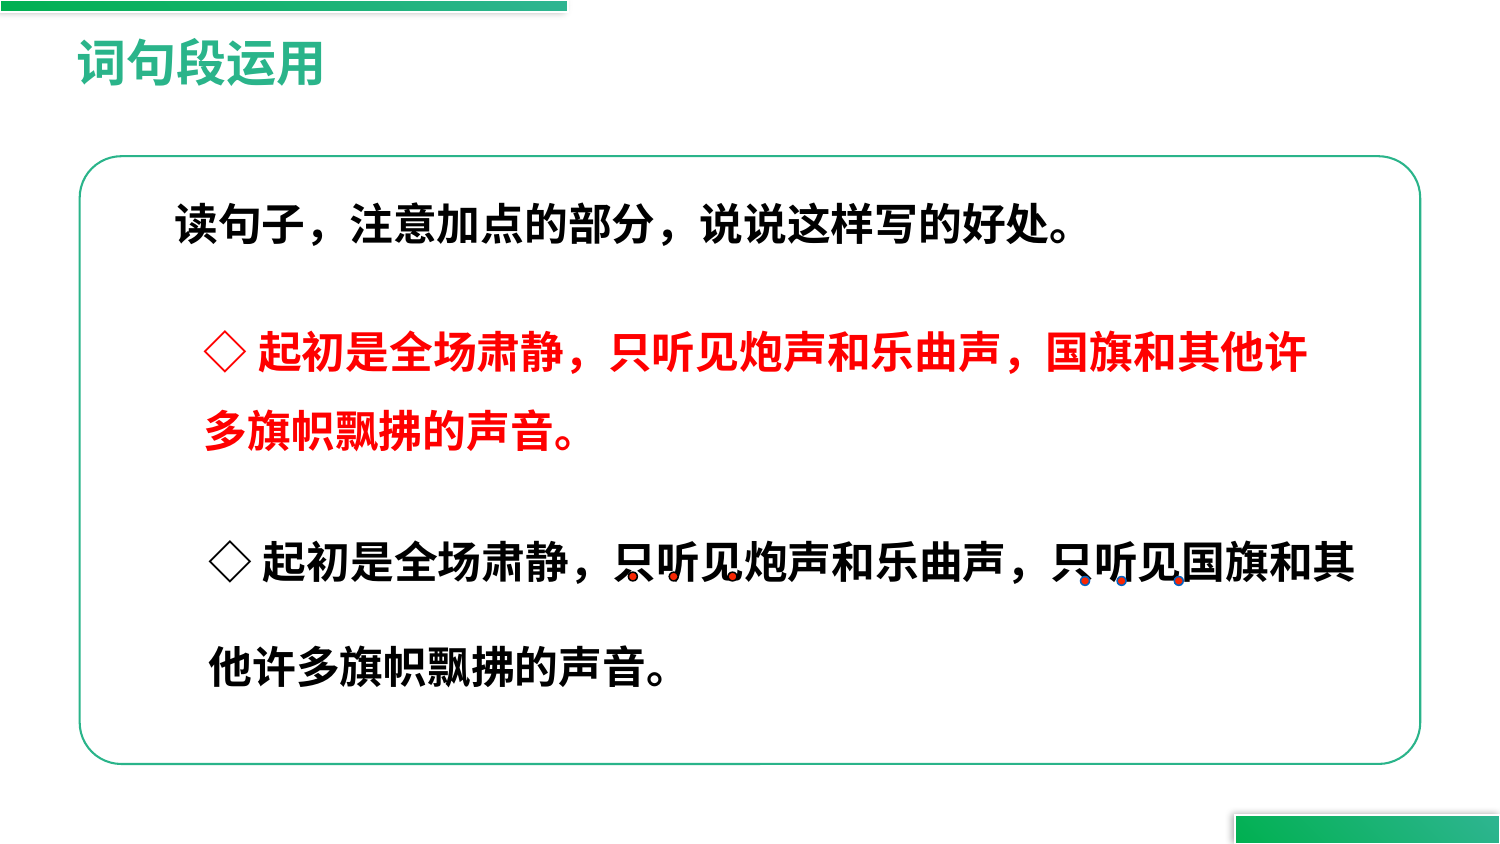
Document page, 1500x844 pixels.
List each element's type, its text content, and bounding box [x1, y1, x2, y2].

text_box ◇起初是全场肃静，只听见炮声和乐曲声，只听见国旗和其他许多旗帜飘拂的声音。 [197, 476, 1373, 698]
text_box [669, 572, 679, 581]
text_box [728, 572, 738, 581]
text_box [1080, 576, 1090, 586]
text_box 读句子，注意加点的部分，说说这样写的好处。 [163, 191, 1105, 255]
text_box [1174, 576, 1184, 586]
text_box [628, 572, 638, 581]
text_box [1117, 576, 1127, 586]
list 词句段运用 [41, 32, 382, 94]
text_box ◇起初是全场肃静，只听见炮声和乐曲声，国旗和其他许多旗帜飘拂的声音。 [192, 293, 1349, 462]
